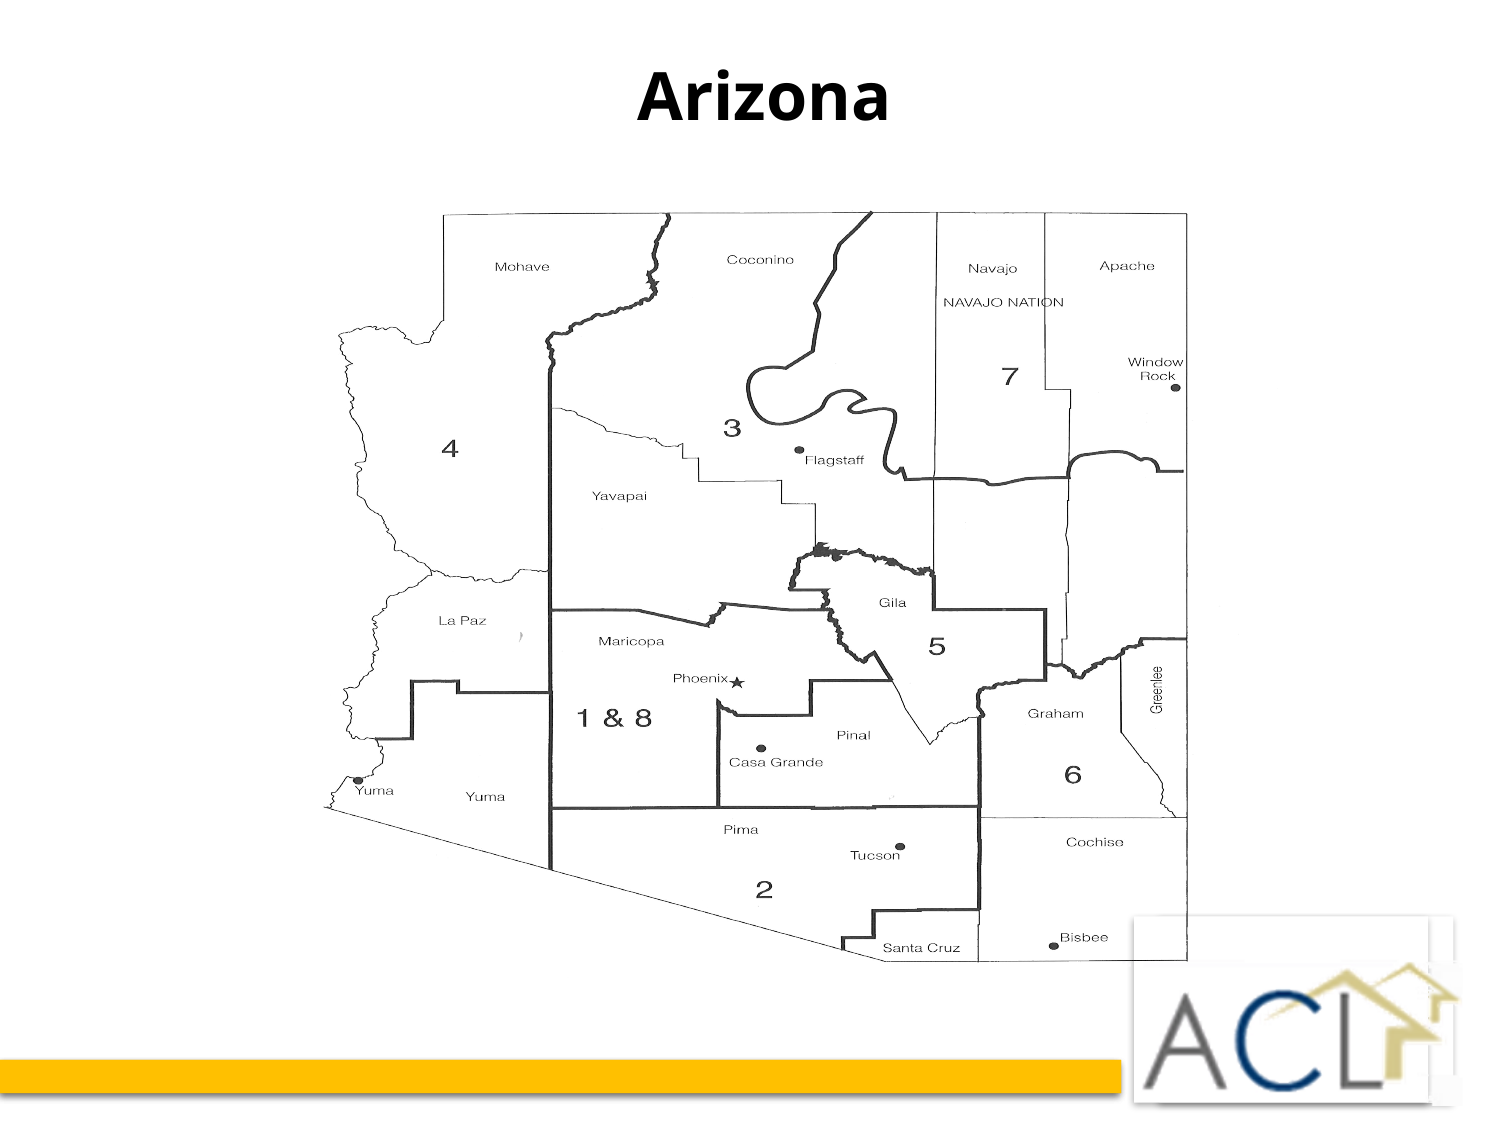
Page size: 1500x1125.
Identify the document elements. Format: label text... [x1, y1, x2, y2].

text_box [112, 37, 1375, 163]
title Arizona [58, 24, 1472, 163]
picture [303, 162, 1463, 1106]
